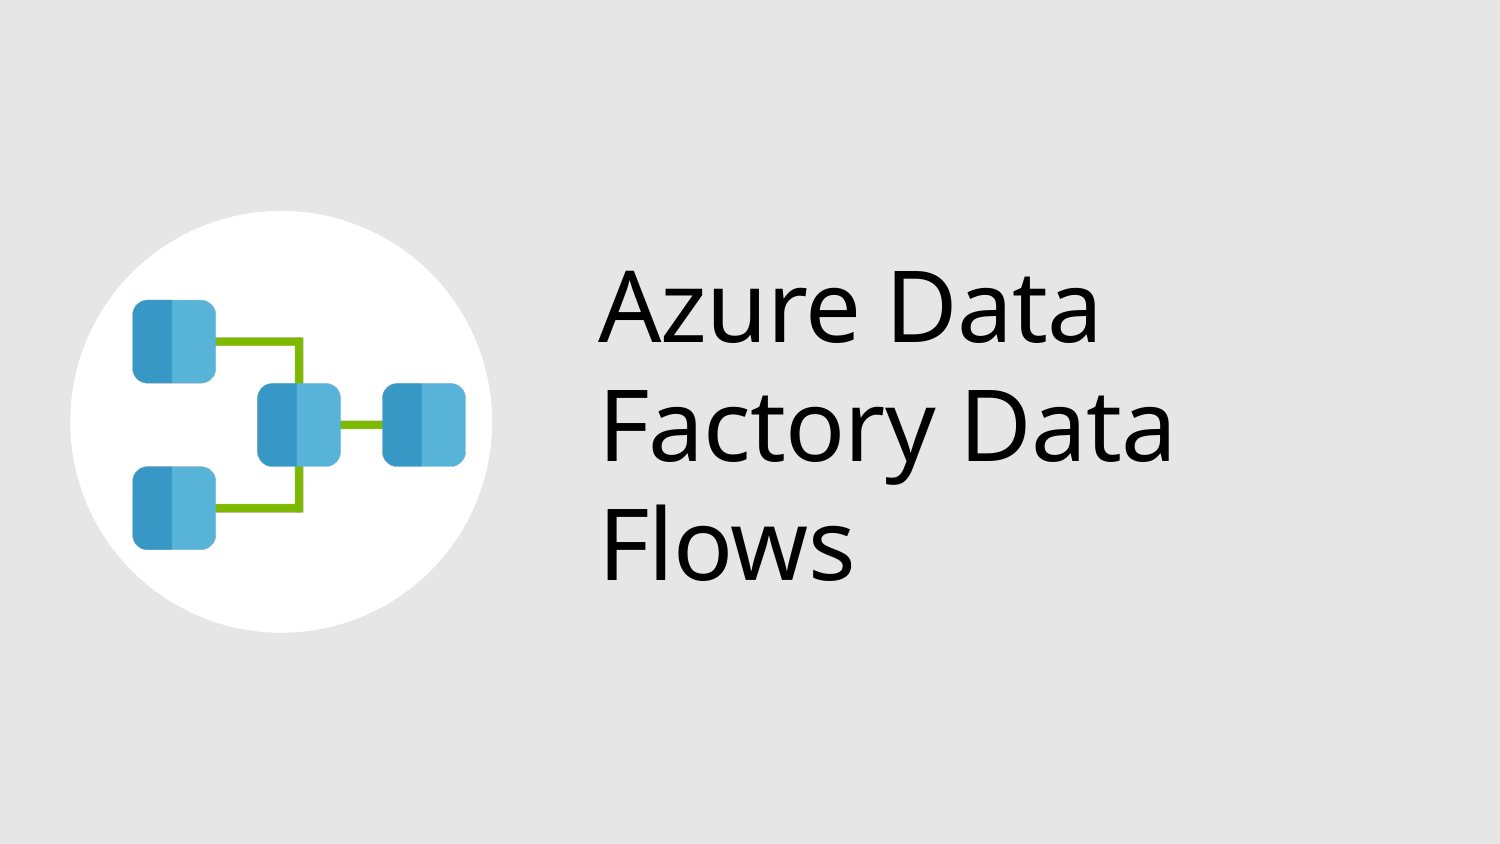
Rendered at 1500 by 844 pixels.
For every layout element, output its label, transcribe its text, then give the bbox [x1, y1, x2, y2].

picture [70, 210, 493, 633]
title Azure Data Factory Data Flows [538, 0, 1430, 844]
